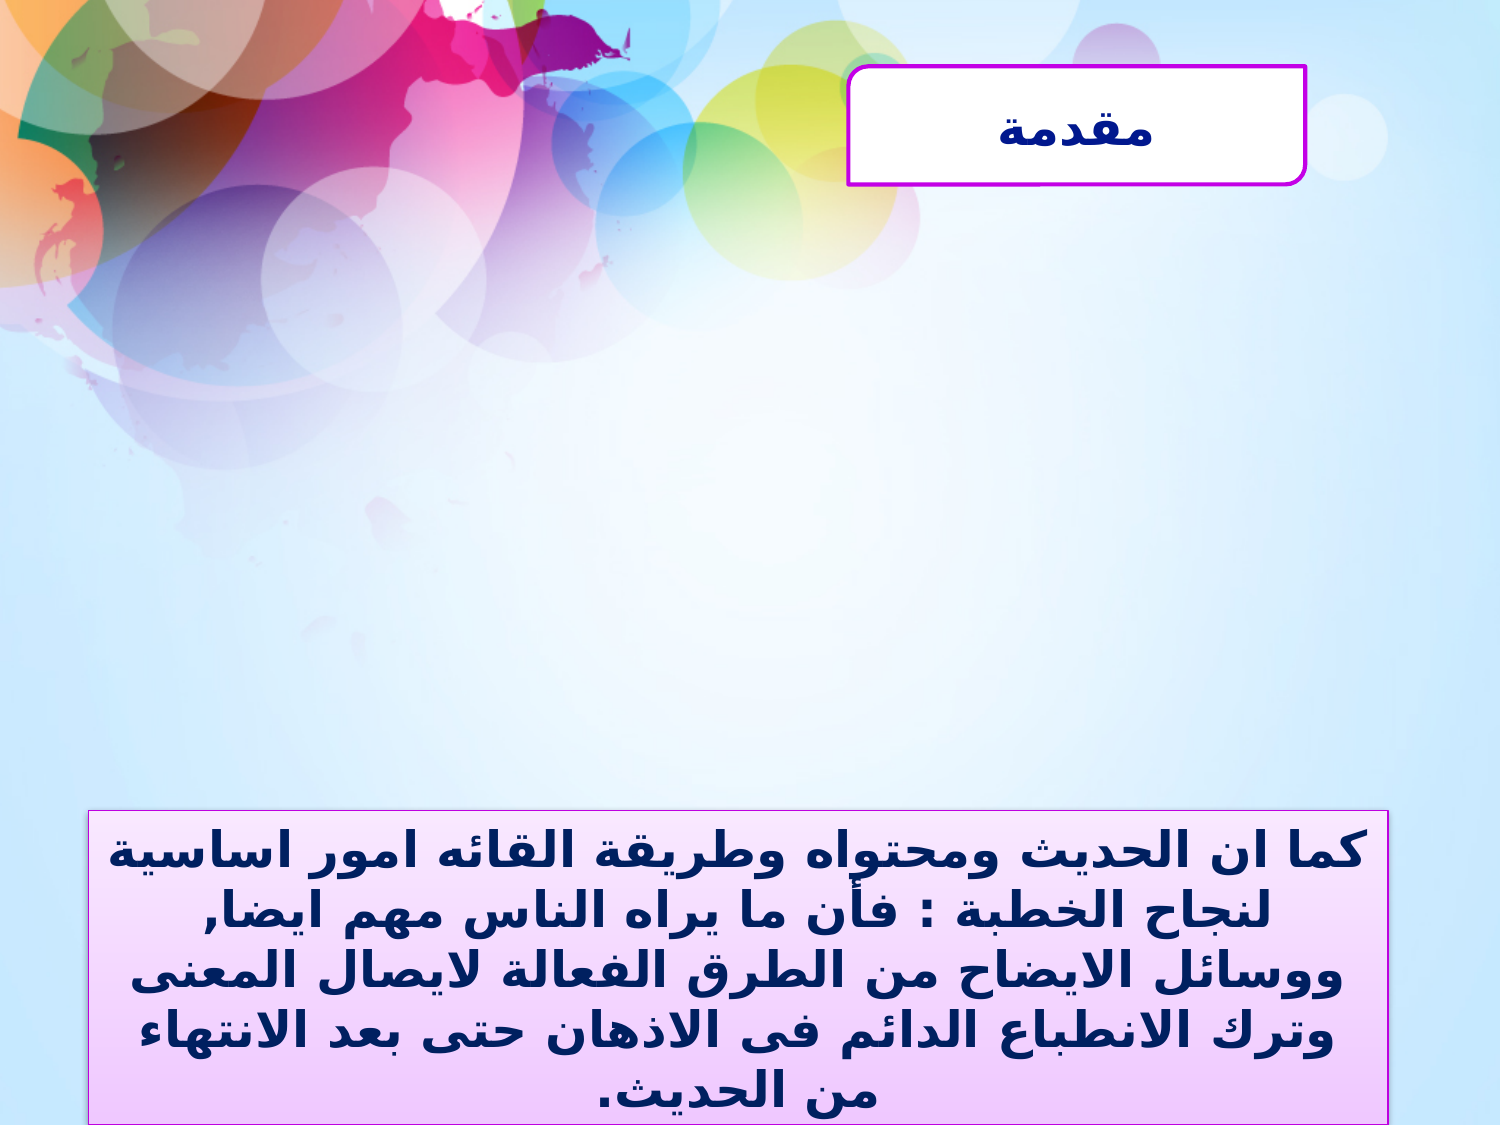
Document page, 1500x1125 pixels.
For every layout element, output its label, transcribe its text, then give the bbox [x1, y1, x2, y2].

text_box كما ان الحديث ومحتواه وطريقة القائه امور اساسية لنجاح الخطبة : فأن ما يراه الناس مهم ايضا, ووسائل الايضاح من الطرق الفعالة لايصال المعنى وترك الانطباع الدائم فى الاذهان حتى بعد الانتهاء من الحديث. [88, 810, 1389, 1125]
text_box مقدمة [846, 64, 1308, 187]
picture [0, 0, 1500, 1125]
